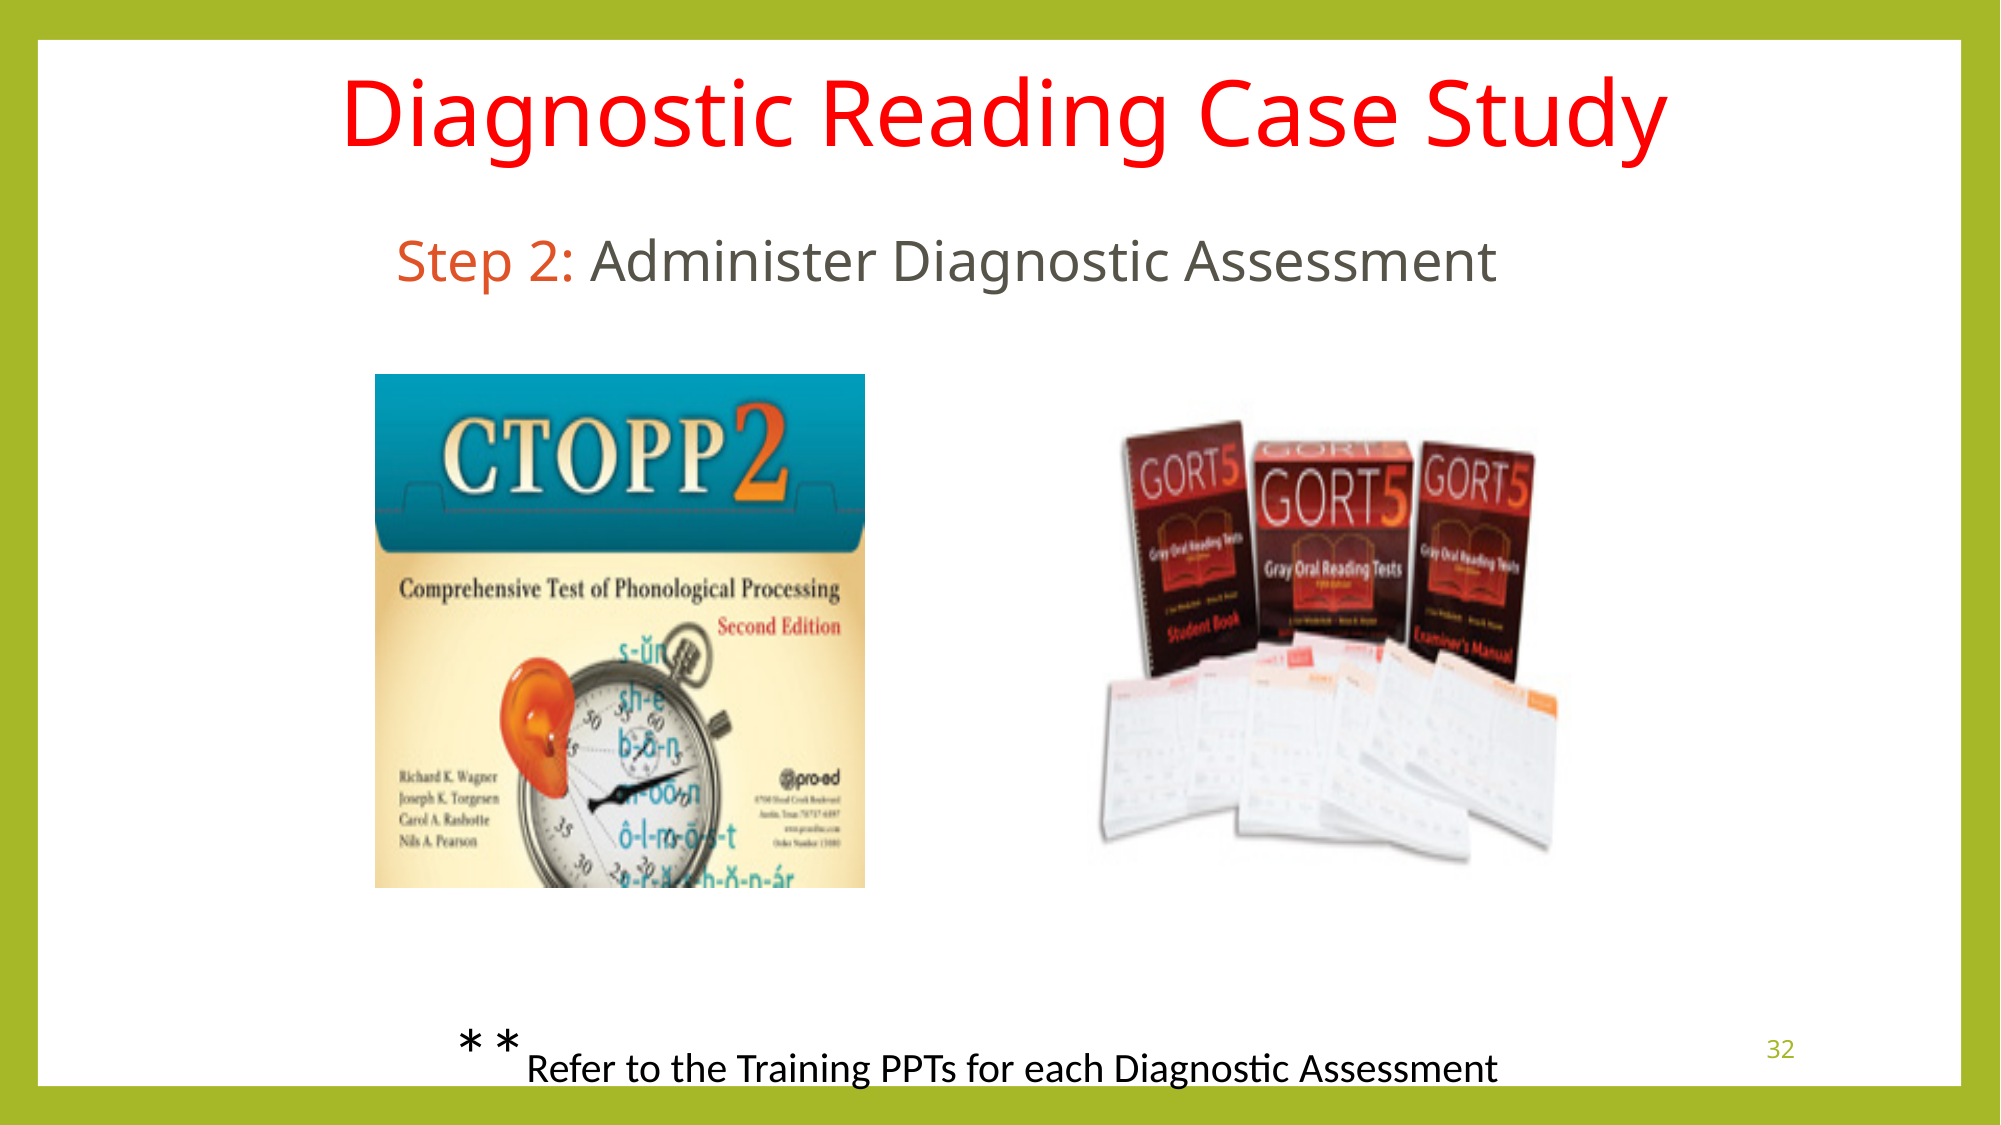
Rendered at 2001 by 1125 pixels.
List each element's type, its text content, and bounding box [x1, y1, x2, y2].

list Step 2: Administer Diagnostic Assessment [287, 226, 1750, 352]
picture [1087, 374, 1578, 893]
text_box **Refer to the Training PPTs for each Diagnostic Assessment [324, 999, 1525, 1125]
picture [374, 374, 865, 888]
slide_number 32 [1530, 1020, 1811, 1081]
title Diagnostic Reading Case Study [324, 4, 1713, 226]
